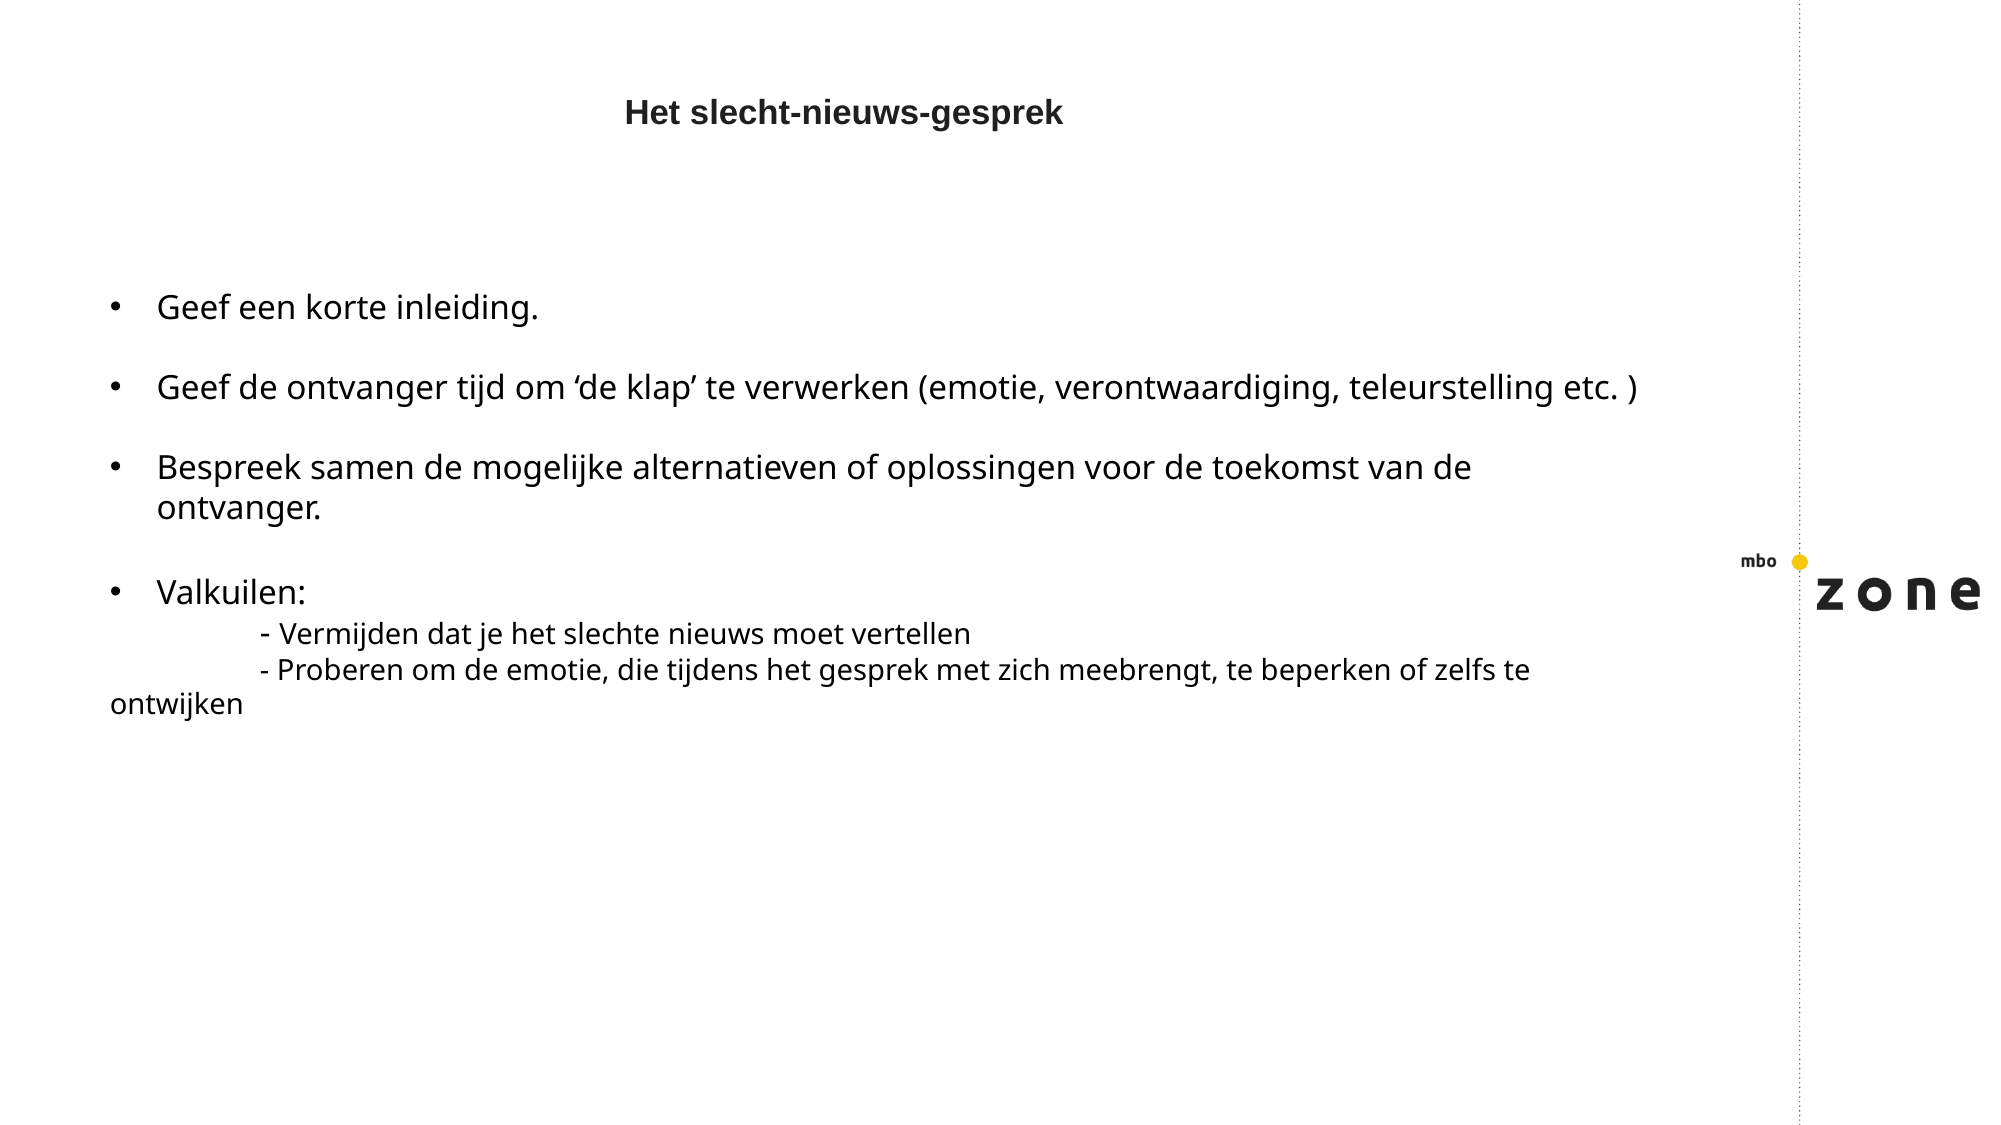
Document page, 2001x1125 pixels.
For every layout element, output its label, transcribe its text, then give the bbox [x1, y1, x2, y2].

text_box Geef een korte inleiding. Geef de ontvanger tijd om ‘de klap’ te verwerken (emotie, verontwaardiging, teleurstelling etc. ) Bespreek samen de mogelijke alternatieven of oplossingen voor de toekomst van de ontvanger. Valkuilen: - Vermijden dat je het slechte nieuws moet vertellen - Proberen om de emotie, die tijdens het gesprek met zich meebrengt, te beperken of zelfs te ontwijken [95, 278, 1660, 728]
picture [1596, 0, 2001, 1125]
title Het slecht-nieuws-gesprek [124, 94, 1565, 213]
list [95, 446, 1700, 1010]
